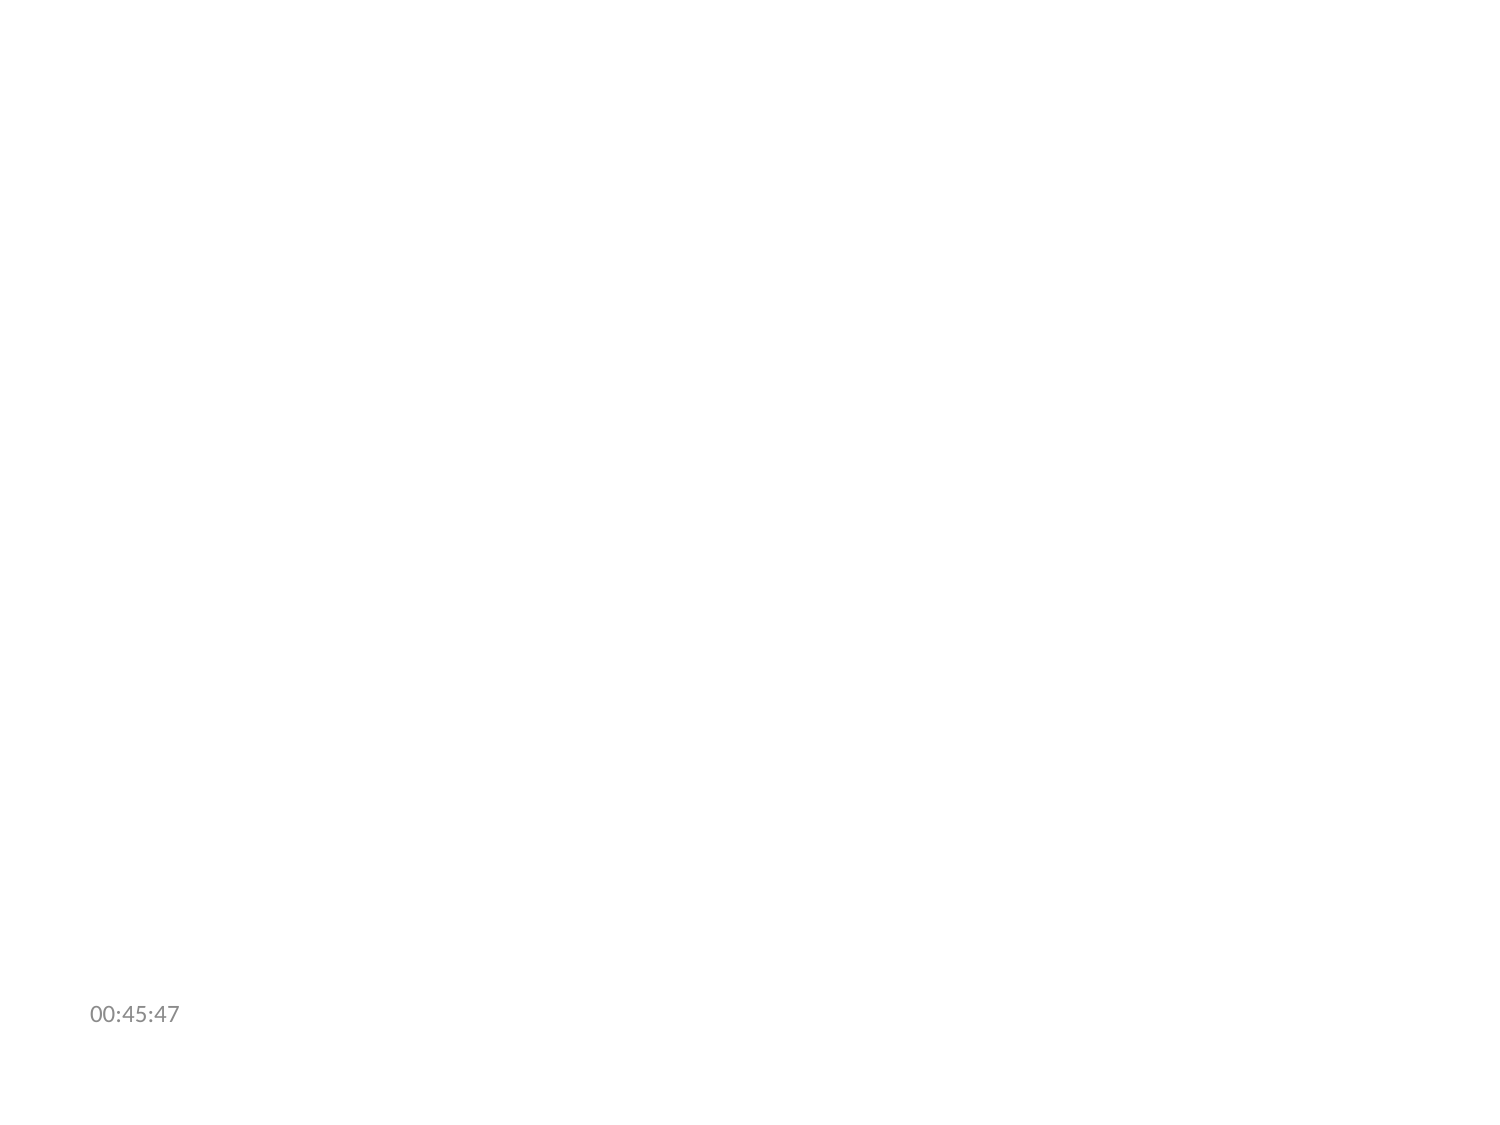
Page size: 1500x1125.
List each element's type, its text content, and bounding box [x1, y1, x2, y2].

text_box 15:35:09 [75, 982, 425, 1043]
